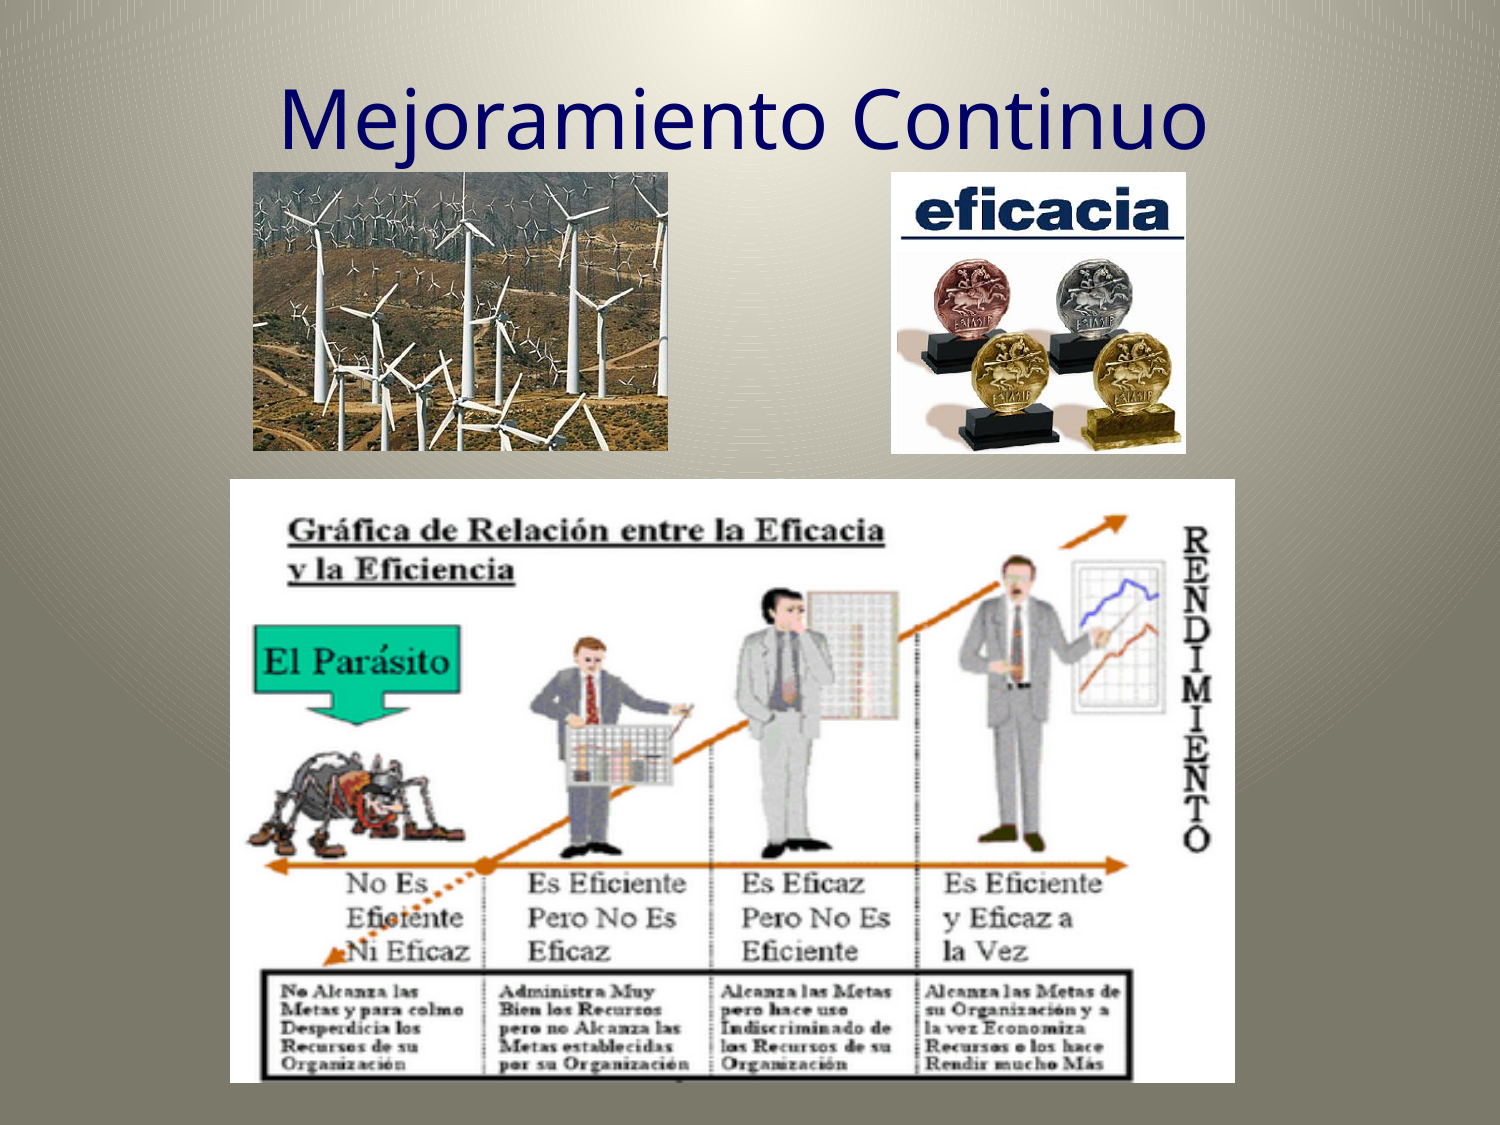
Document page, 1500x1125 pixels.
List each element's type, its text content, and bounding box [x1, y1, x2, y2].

title Mejoramiento Continuo [29, 54, 1460, 179]
picture [229, 479, 1235, 1083]
picture [253, 172, 668, 451]
picture [891, 172, 1186, 455]
